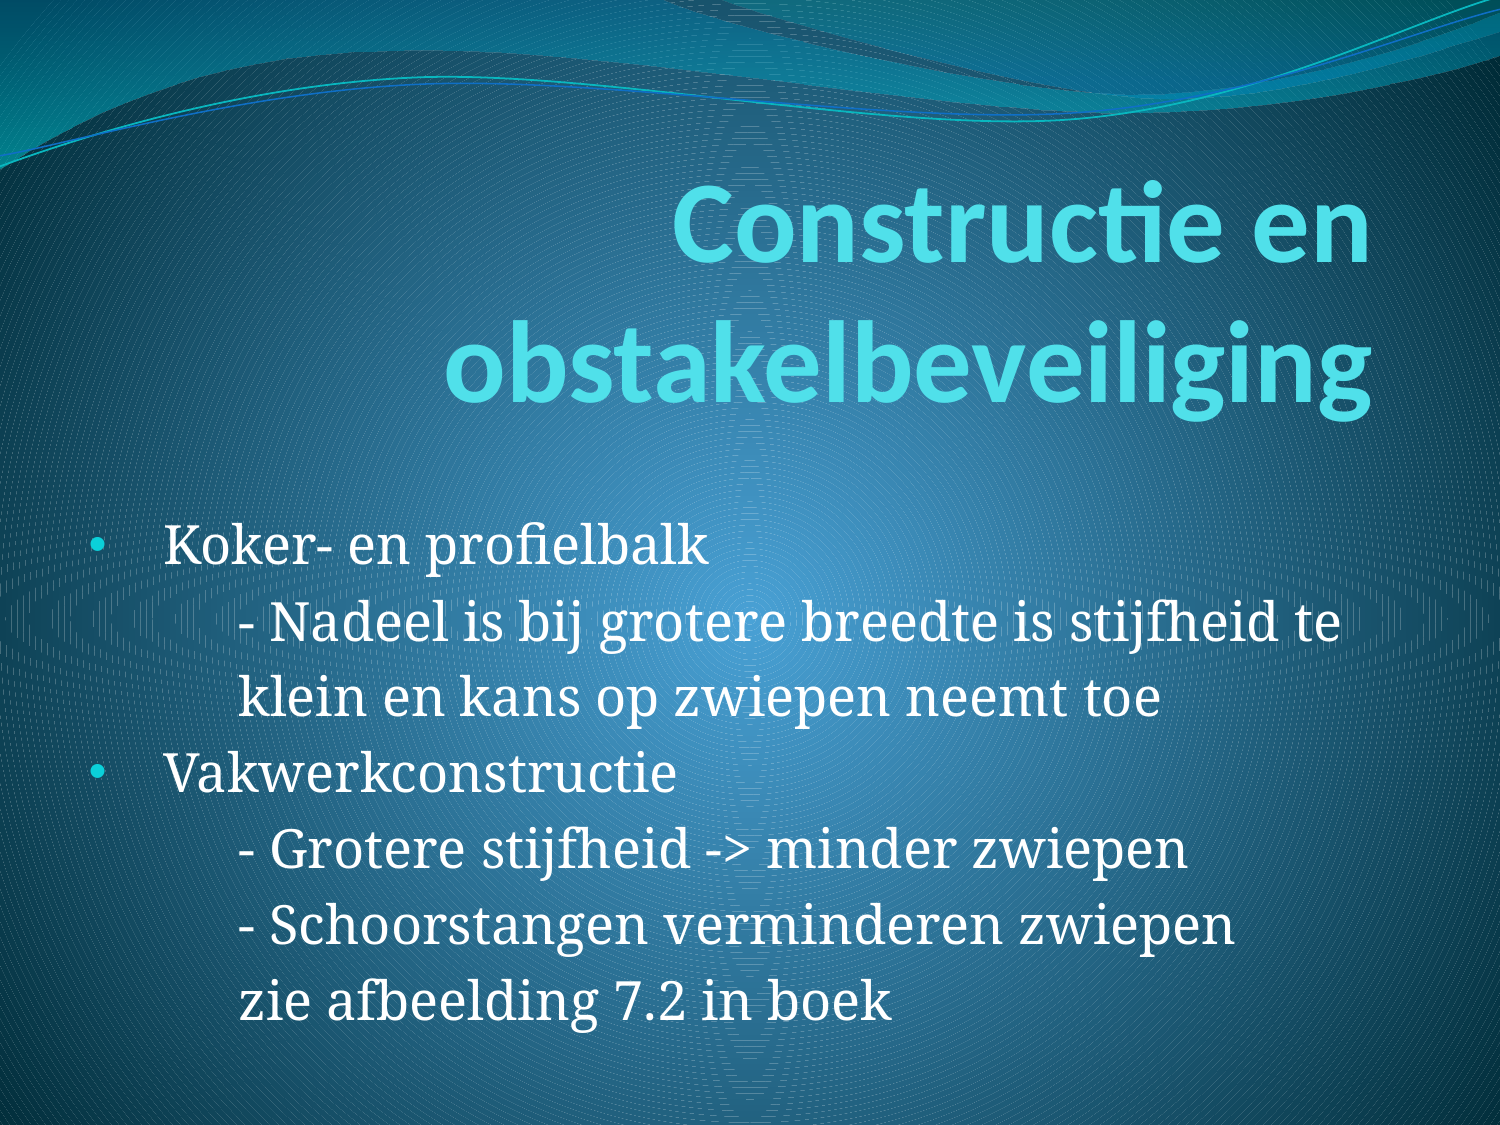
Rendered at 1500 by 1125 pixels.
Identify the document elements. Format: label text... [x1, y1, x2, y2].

subtitle Koker- en profielbalk - Nadeel is bij grotere breedte is stijfheid te klein en kans op zwiepen neemt toe Vakwerkconstructie - Grotere stijfheid -> minder zwiepen - Schoorstangen verminderen zwiepen zie afbeelding 7.2 in boek [88, 503, 1377, 1099]
title Constructie en obstakelbeveiliging [88, 125, 1377, 426]
